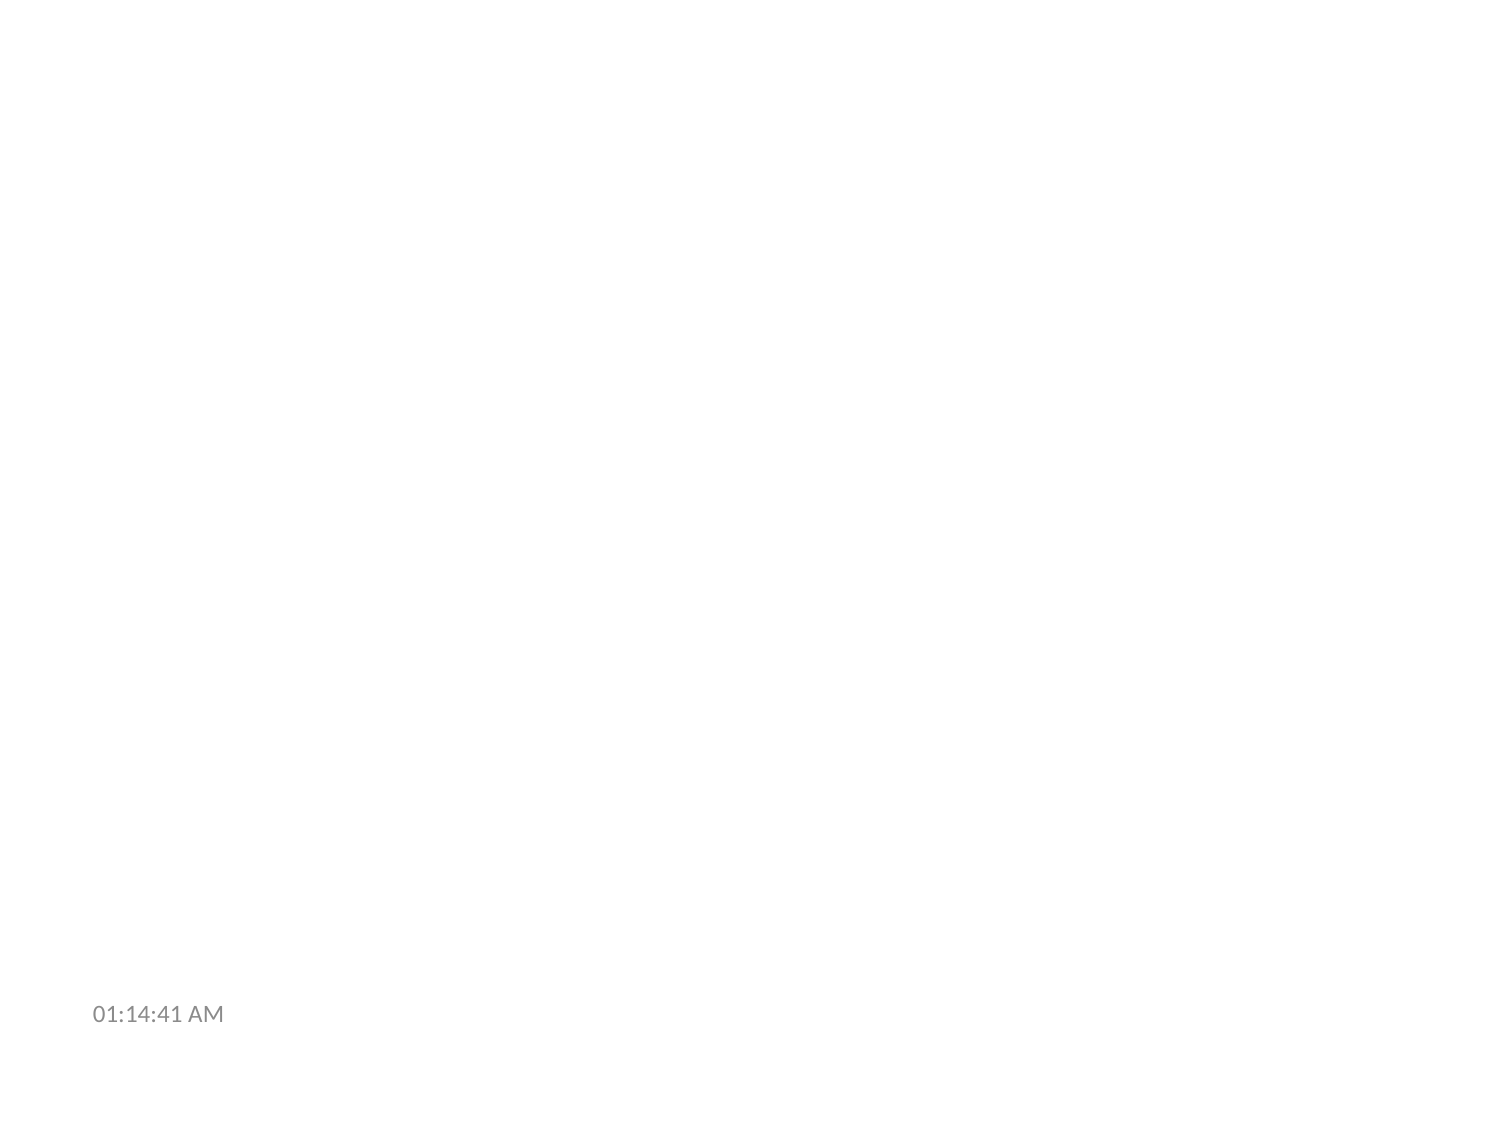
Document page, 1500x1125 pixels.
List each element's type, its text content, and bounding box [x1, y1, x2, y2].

text_box 3:35:09 PM [77, 982, 428, 1043]
